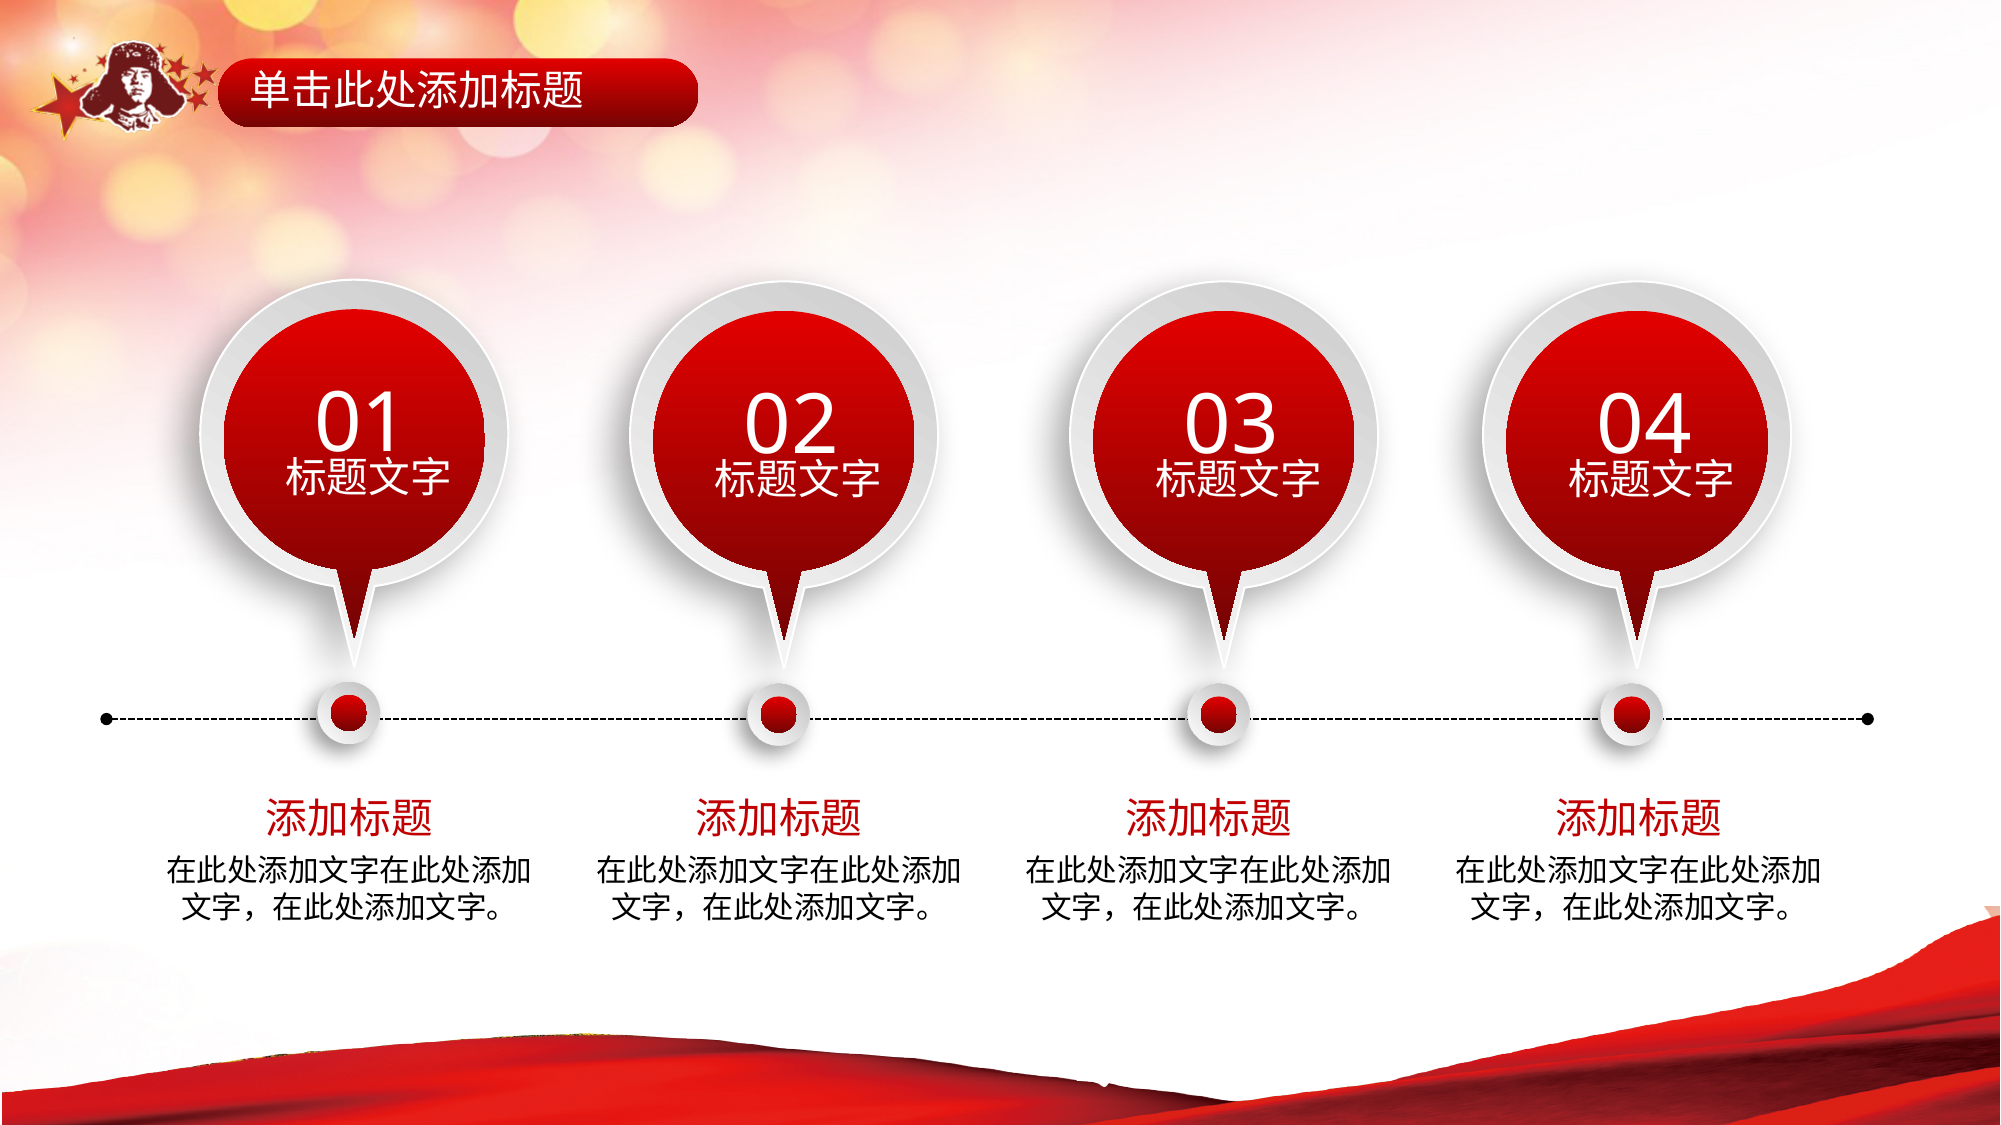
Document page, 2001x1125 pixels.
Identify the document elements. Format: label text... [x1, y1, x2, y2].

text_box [1483, 281, 1795, 670]
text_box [317, 681, 380, 745]
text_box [630, 281, 942, 670]
text_box 单击此处添加标题 [238, 58, 658, 120]
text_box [1187, 683, 1250, 746]
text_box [1070, 281, 1382, 670]
picture [0, 0, 2001, 1125]
text_box [229, 57, 700, 129]
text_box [200, 279, 512, 668]
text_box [136, 784, 1852, 936]
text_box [1600, 683, 1663, 746]
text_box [747, 683, 810, 746]
